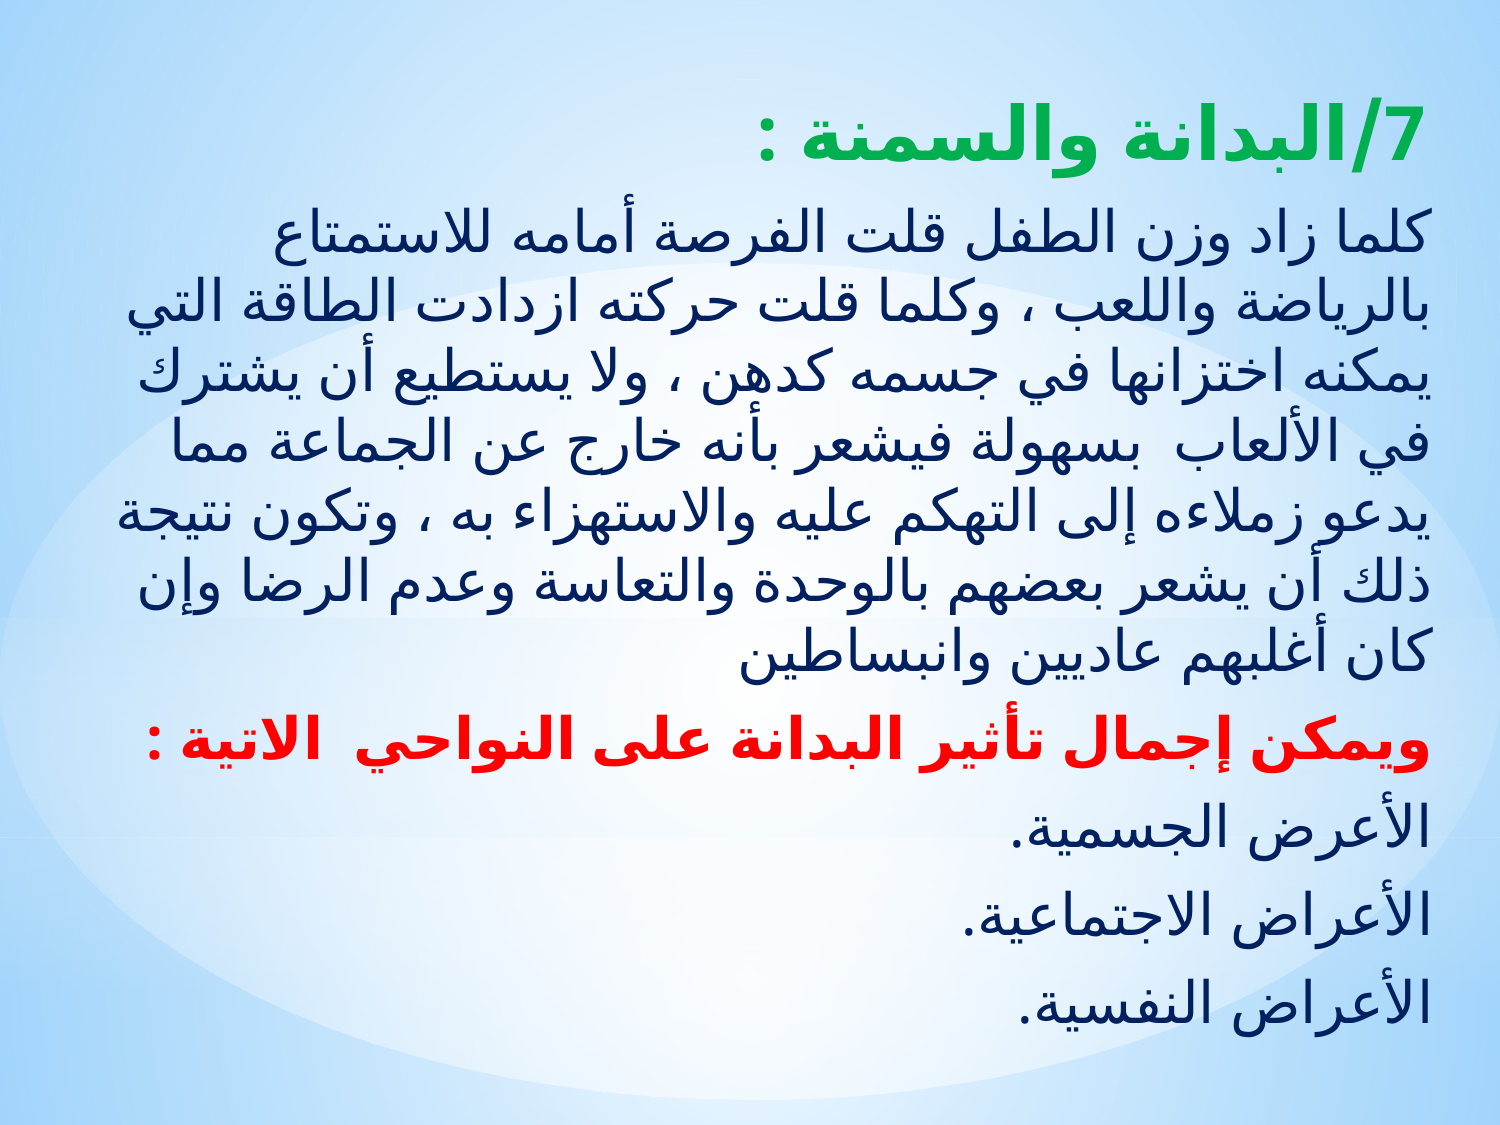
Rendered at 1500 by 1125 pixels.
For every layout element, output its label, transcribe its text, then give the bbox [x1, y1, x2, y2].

list 7/البدانة والسمنة : كلما زاد وزن الطفل قلت الفرصة أمامه للاستمتاع بالرياضة واللعب ، وكلما قلت حركته ازدادت الطاقة التي يمكنه اختزانها في جسمه كدهن ، ولا يستطيع أن يشترك في الألعاب بسهولة فيشعر بأنه خارج عن الجماعة مما يدعو زملاءه إلى التهكم عليه والاستهزاء به ، وتكون نتيجة ذلك أن يشعر بعضهم بالوحدة والتعاسة وعدم الرضا وإن كان أغلبهم عاديين وانبساطين ويمكن إجمال تأثير البدانة على النواحي الاتية : الأعرض الجسمية. الأعراض الاجتماعية. الأعراض النفسية. [76, 78, 1449, 402]
